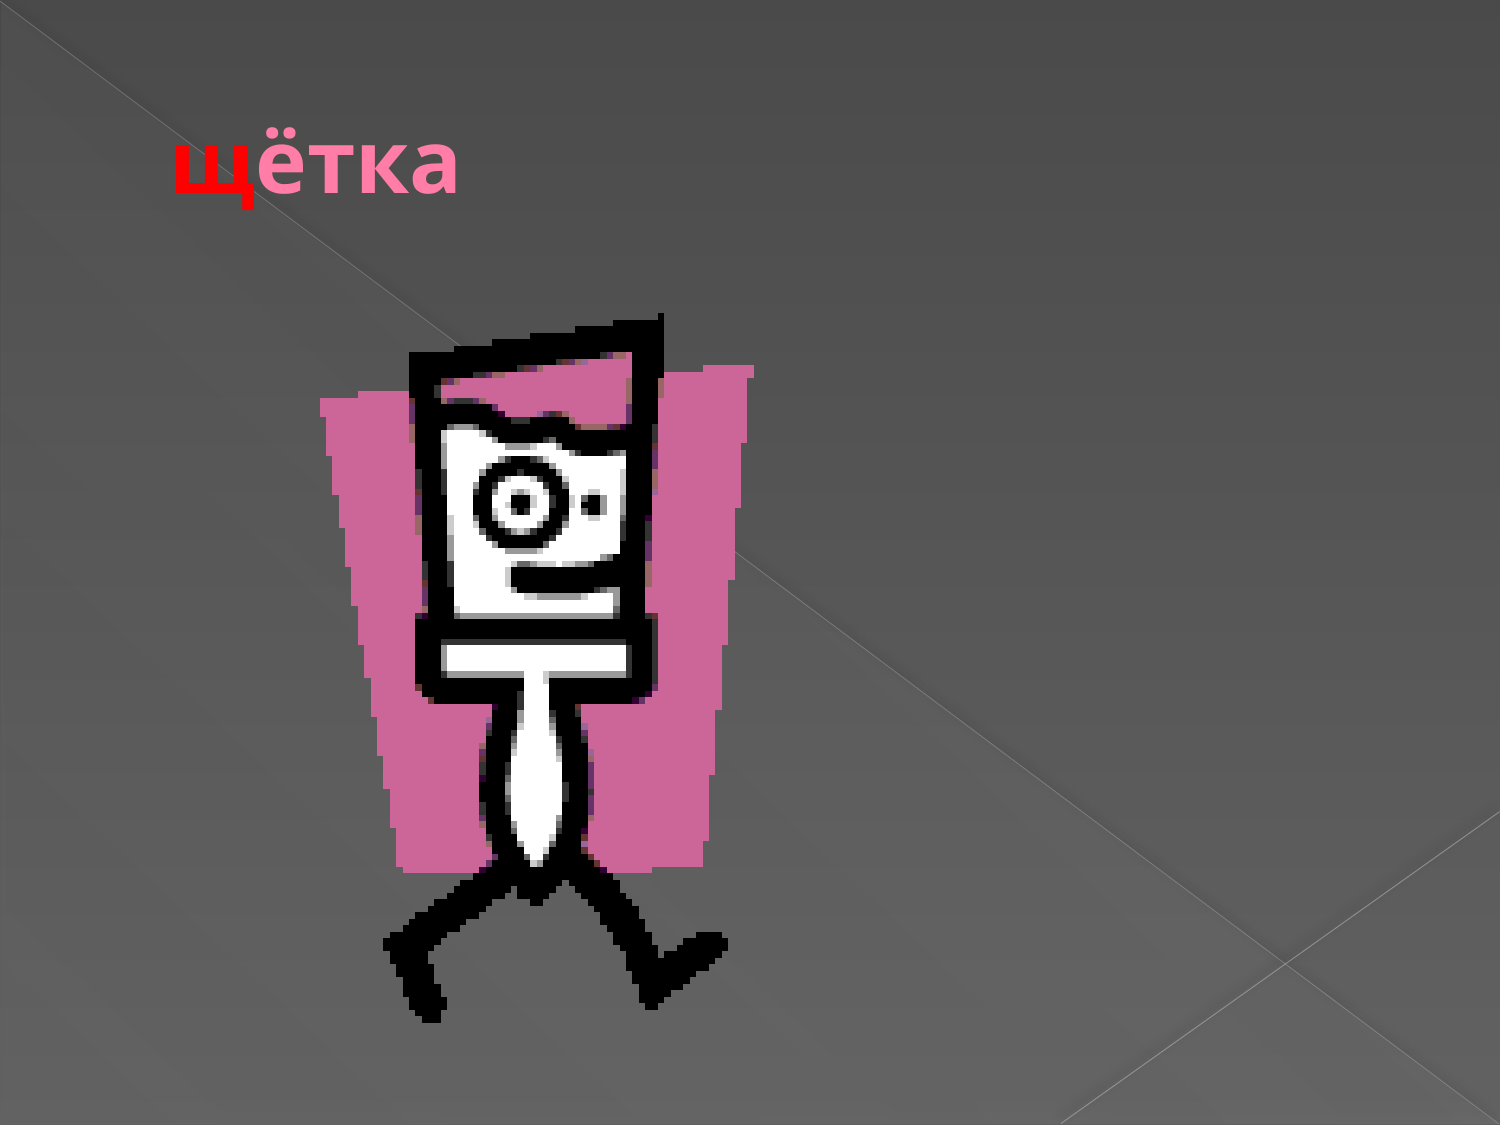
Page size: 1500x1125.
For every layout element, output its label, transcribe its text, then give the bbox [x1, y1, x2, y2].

title щётка [75, 43, 1425, 274]
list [269, 280, 818, 1044]
